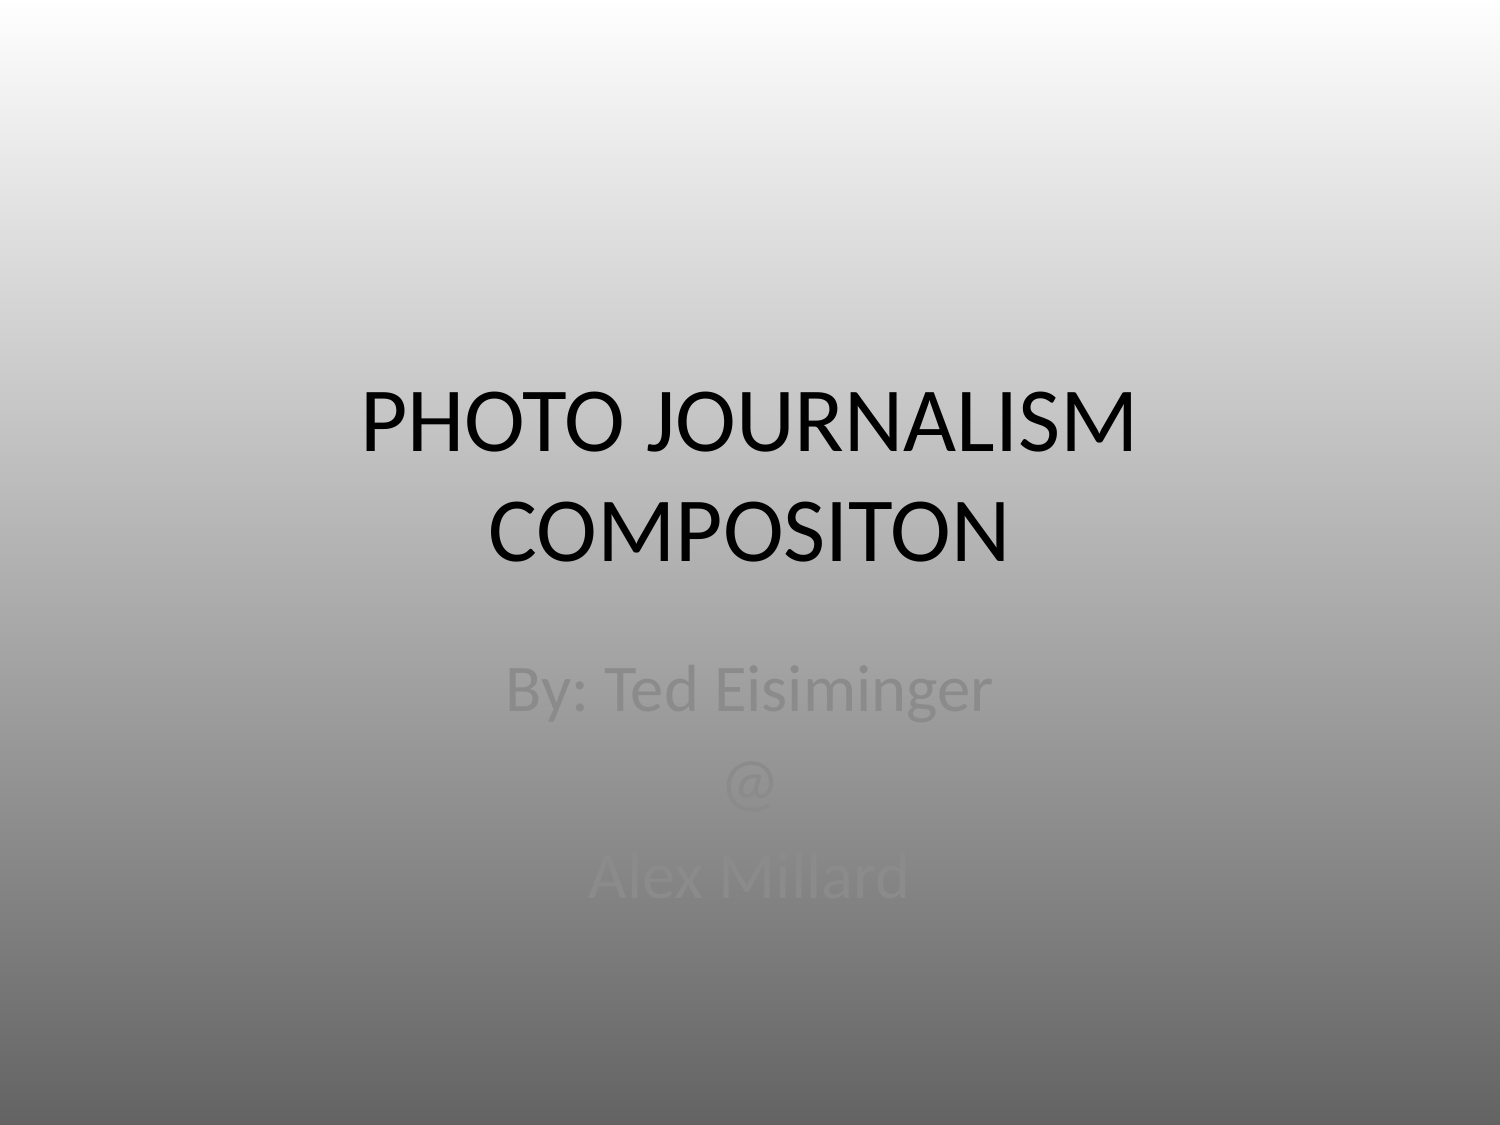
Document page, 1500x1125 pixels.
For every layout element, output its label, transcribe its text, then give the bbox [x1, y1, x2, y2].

title PHOTO JOURNALISM COMPOSITON [112, 349, 1388, 591]
subtitle By: Ted Eisiminger @ Alex Millard [225, 637, 1275, 925]
